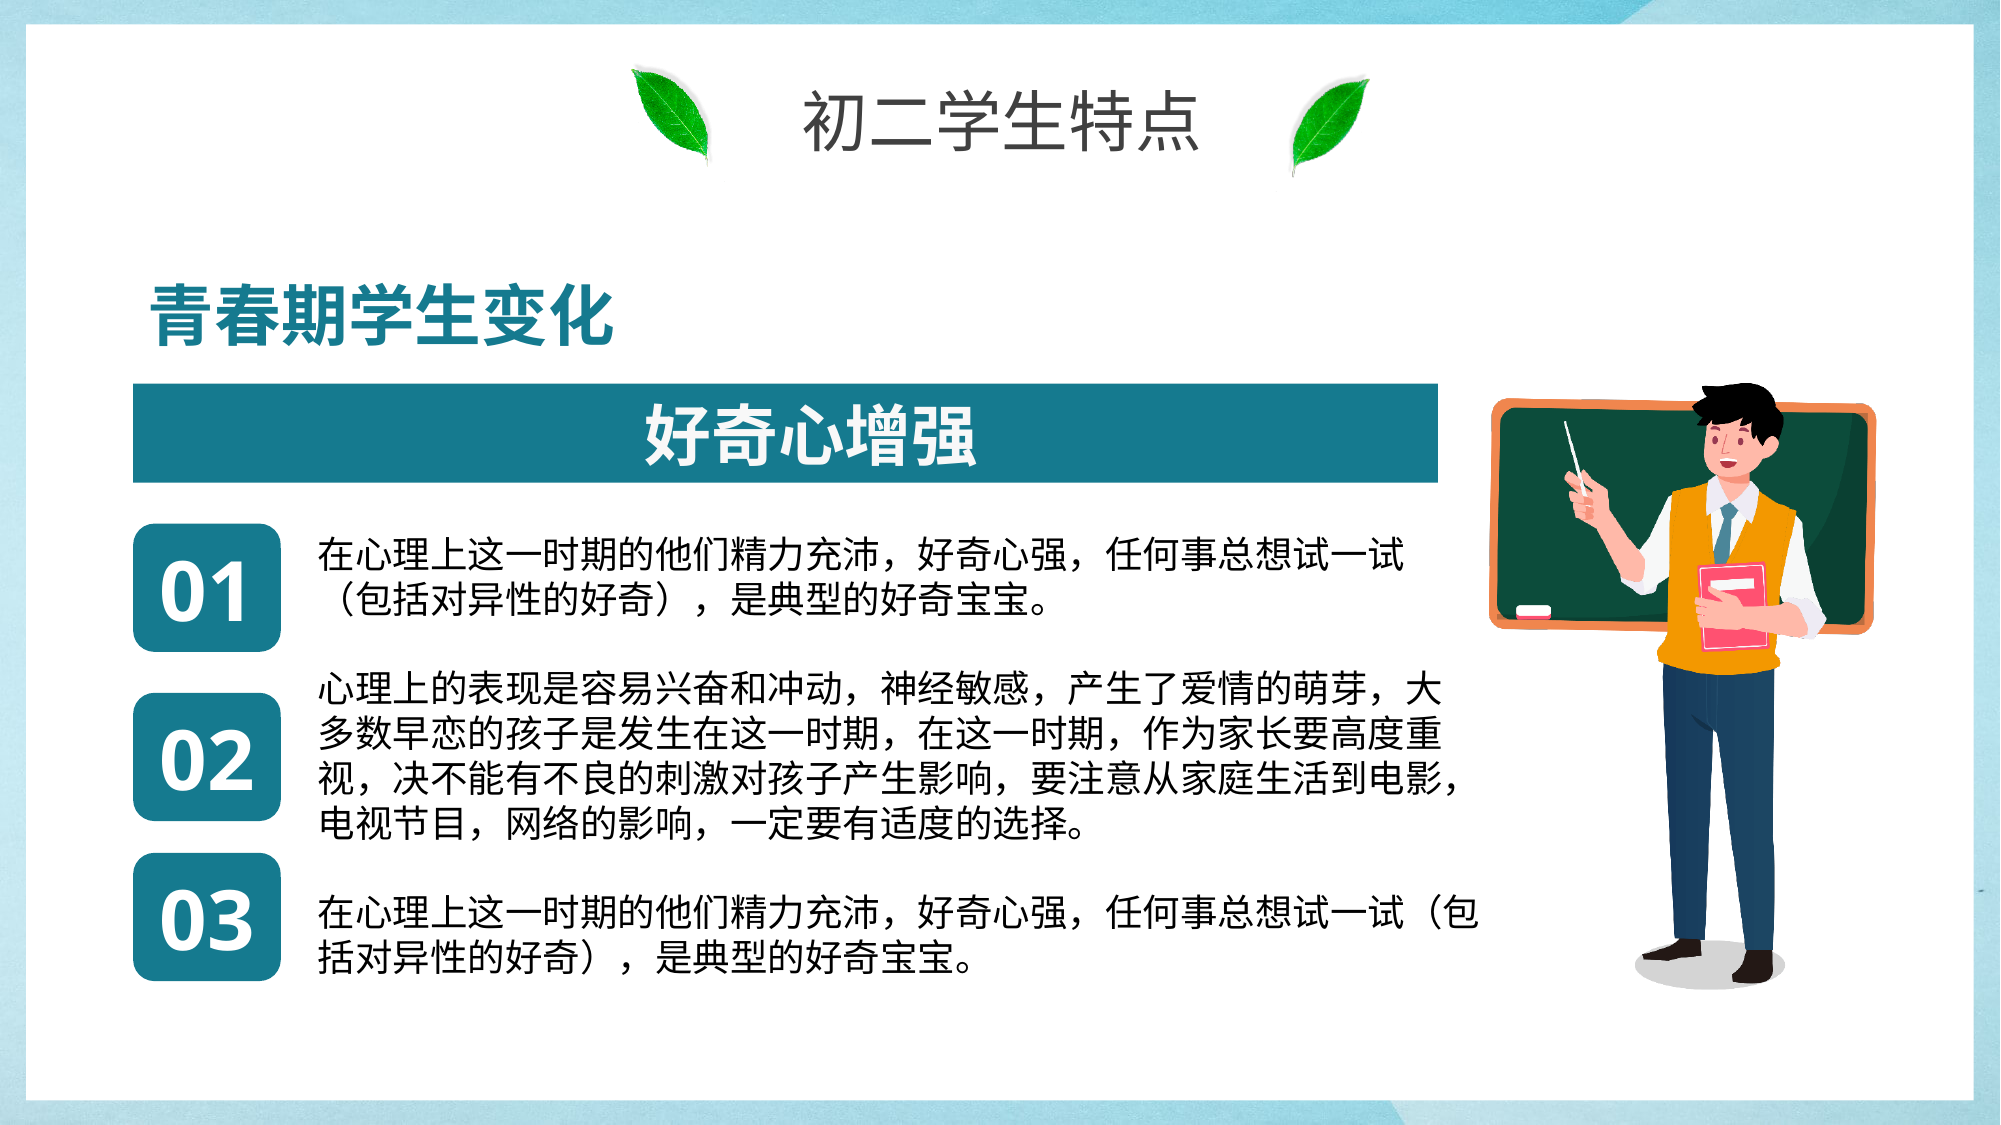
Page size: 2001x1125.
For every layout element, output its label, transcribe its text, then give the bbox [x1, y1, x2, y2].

text_box 03 [159, 891, 255, 943]
text_box 心理上的表现是容易兴奋和冲动，神经敏感，产生了爱情的萌芽，大多数早恋的孩子是发生在这一时期，在这一时期，作为家长要高度重视，决不能有不良的刺激对孩子产生影响，要注意从家庭生活到电影，电视节目，网络的影响，一定要有适度的选择。 [306, 659, 1476, 851]
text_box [133, 383, 1439, 483]
text_box 青春期学生变化 [133, 266, 971, 361]
text_box [133, 852, 281, 982]
text_box 01 [159, 562, 255, 614]
picture [0, 0, 2000, 1125]
text_box 在心理上这一时期的他们精力充沛，好奇心强，任何事总想试一试（包括对异性的好奇），是典型的好奇宝宝。 [306, 525, 1476, 627]
text_box 在心理上这一时期的他们精力充沛，好奇心强，任何事总想试一试（包括对异性的好奇），是典型的好奇宝宝。 [306, 883, 1476, 985]
text_box [133, 692, 281, 822]
text_box 02 [159, 731, 255, 783]
text_box [133, 523, 281, 652]
